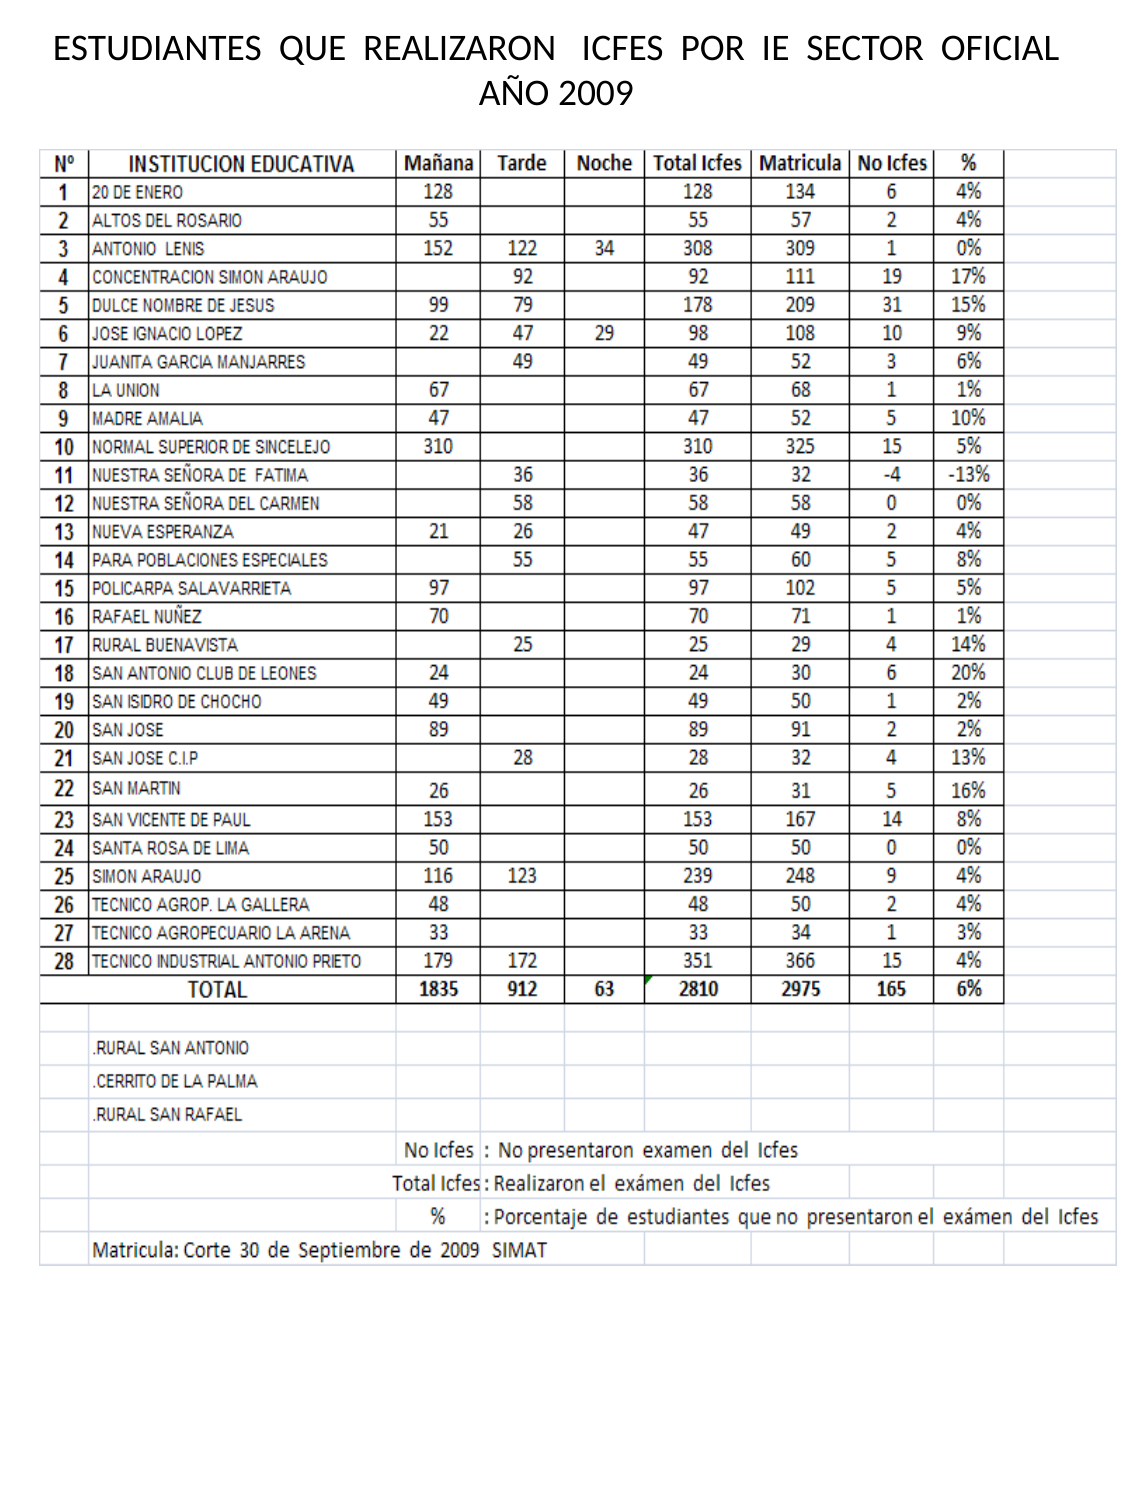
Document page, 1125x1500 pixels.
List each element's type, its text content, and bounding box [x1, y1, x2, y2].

text_box ESTUDIANTES QUE REALIZARON ICFES POR IE SECTOR OFICIAL AÑO 2009 [35, 15, 1079, 121]
picture [39, 148, 1117, 1266]
